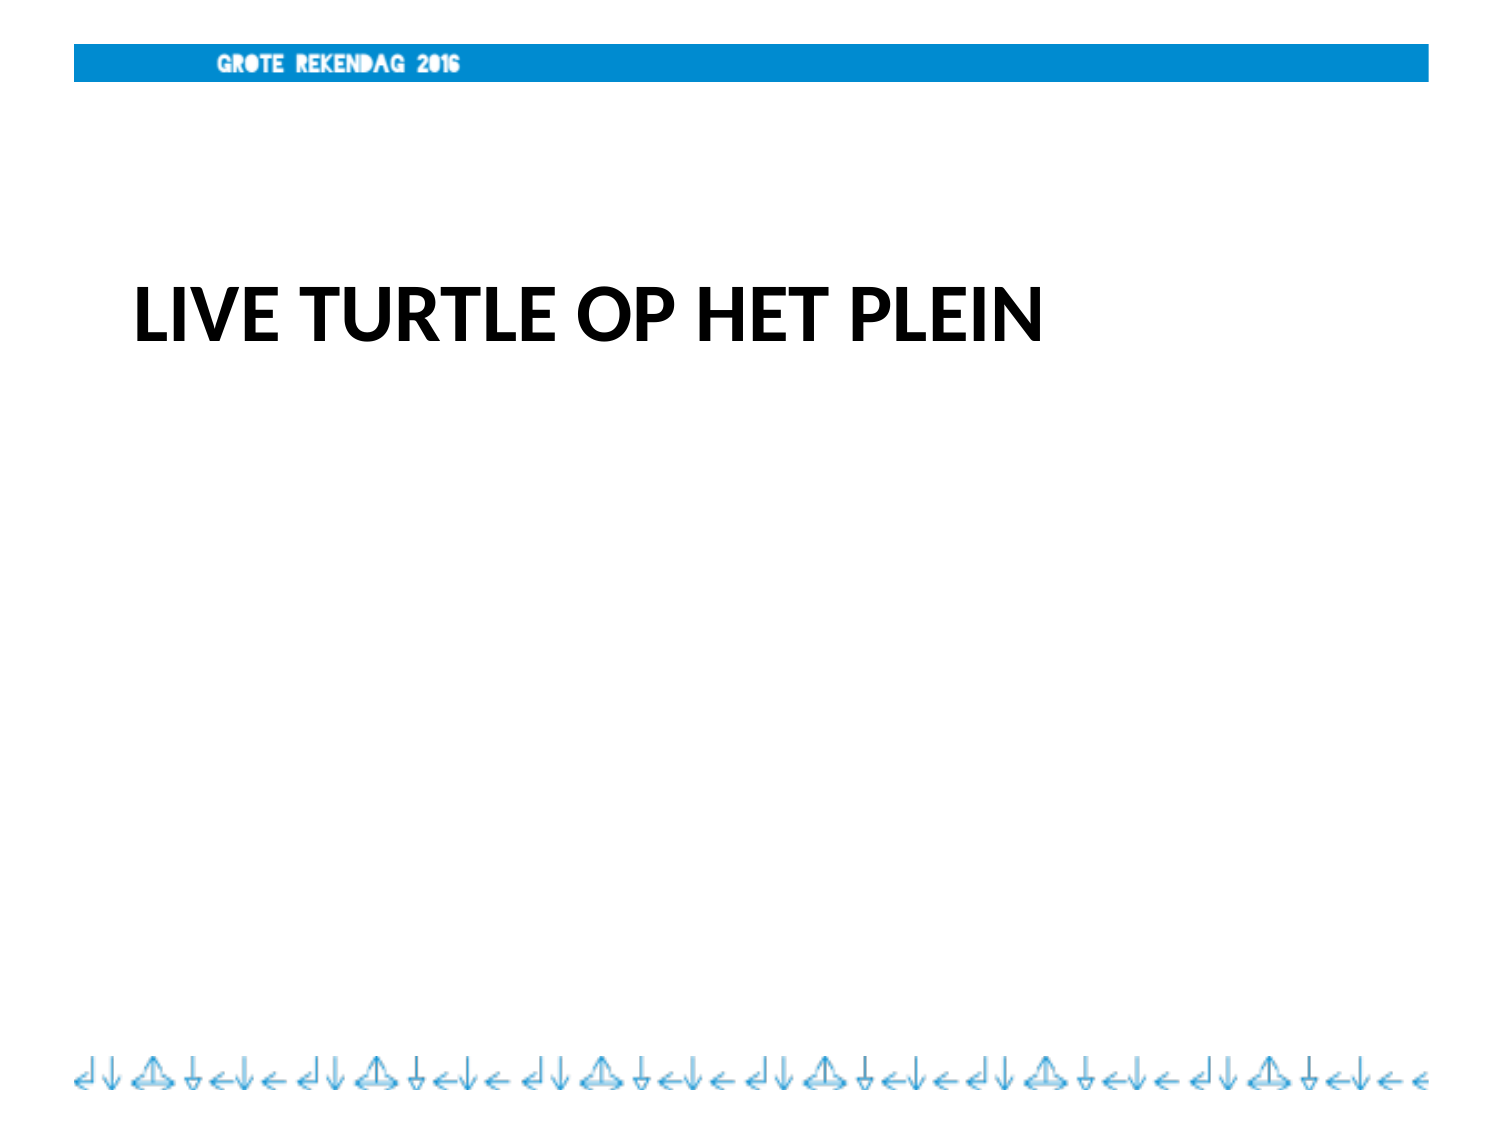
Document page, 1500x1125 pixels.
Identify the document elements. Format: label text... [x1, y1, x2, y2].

picture [417, 54, 459, 72]
picture [217, 54, 284, 72]
picture [296, 54, 405, 72]
picture [73, 1056, 1429, 1090]
title live turtle op het plein [118, 250, 1394, 947]
